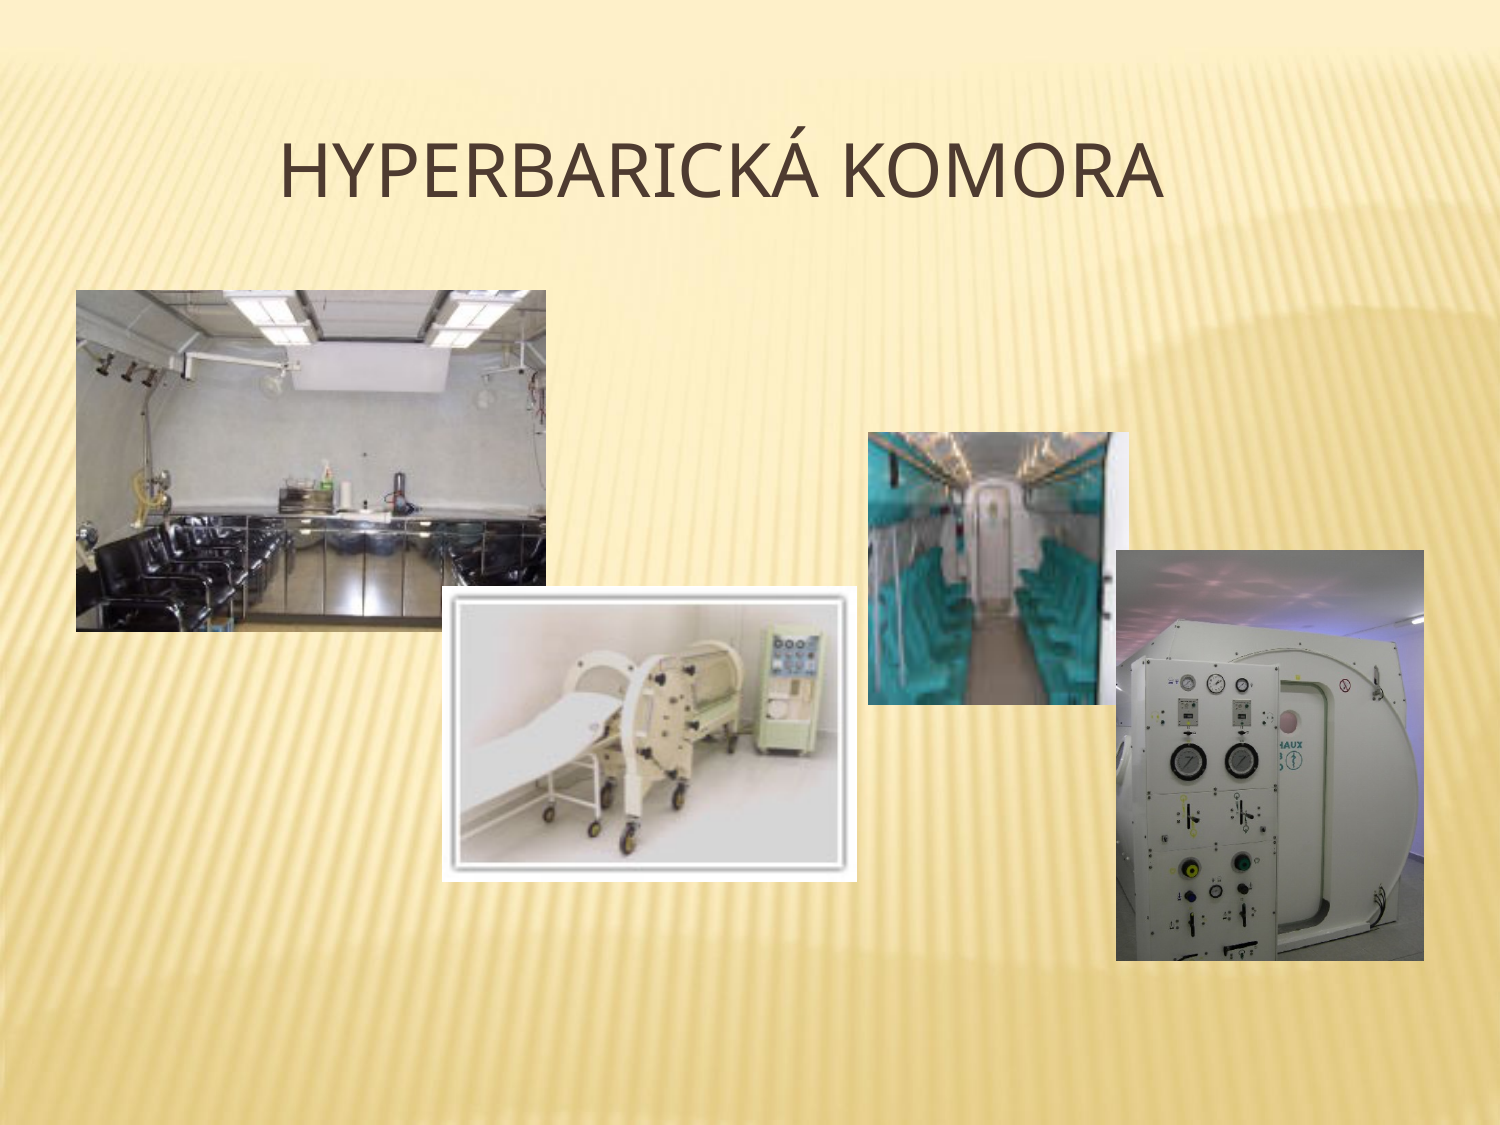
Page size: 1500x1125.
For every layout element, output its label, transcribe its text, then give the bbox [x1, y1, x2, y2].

title Hyperbarická komora [262, 50, 1500, 285]
picture [0, 0, 1500, 1125]
